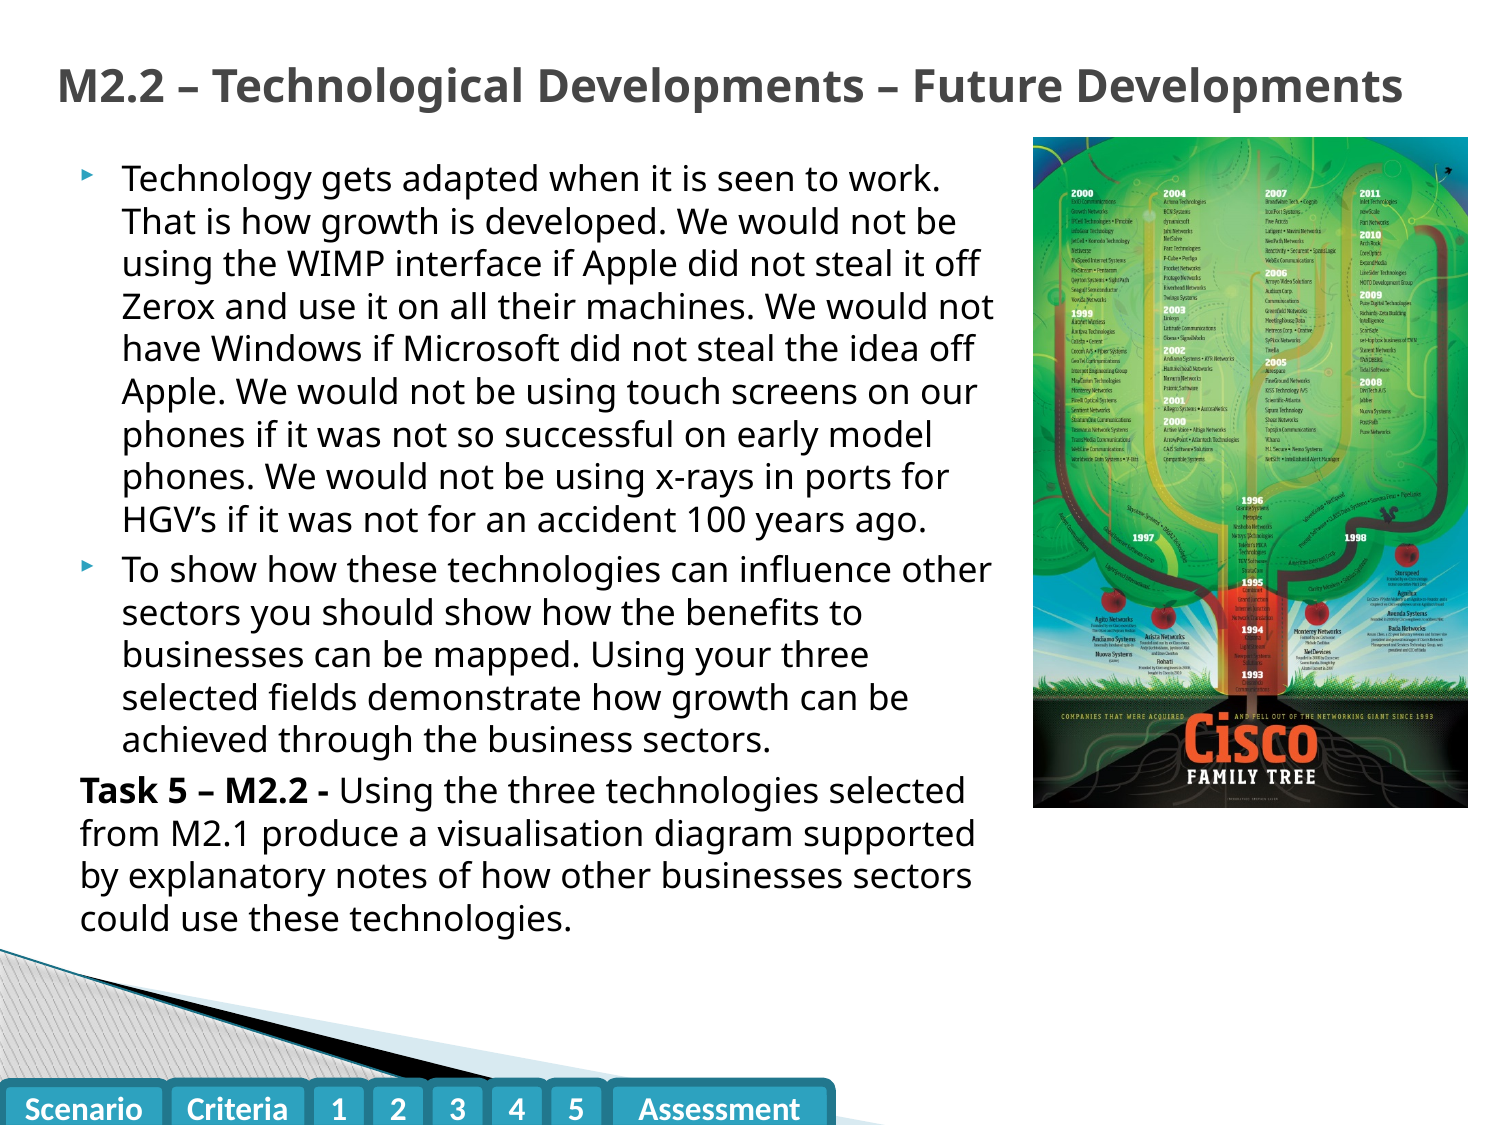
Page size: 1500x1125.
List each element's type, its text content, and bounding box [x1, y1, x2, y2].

title M2.2 – Technological Developments – Future Developments [29, 18, 1471, 149]
list Technology gets adapted when it is seen to work. That is how growth is developed. We would not be using the WIMP interface if Apple did not steal it off Zerox and use it on all their machines. We would not have Windows if Microsoft did not steal the idea off Apple. We would not be using touch screens on our phones if it was not so successful on early model phones. We would not be using x-rays in ports for HGV’s if it was not for an accident 100 years ago. To show how these technologies can influence other sectors you should show how the benefits to businesses can be mapped. Using your three selected fields demonstrate how growth can be achieved through the business sectors. Task 5 – M2.2 - Using the three technologies selected from M2.1 produce a visualisation diagram supported by explanatory notes of how other businesses sectors could use these technologies. [46, 149, 1010, 1035]
picture [1033, 136, 1469, 808]
